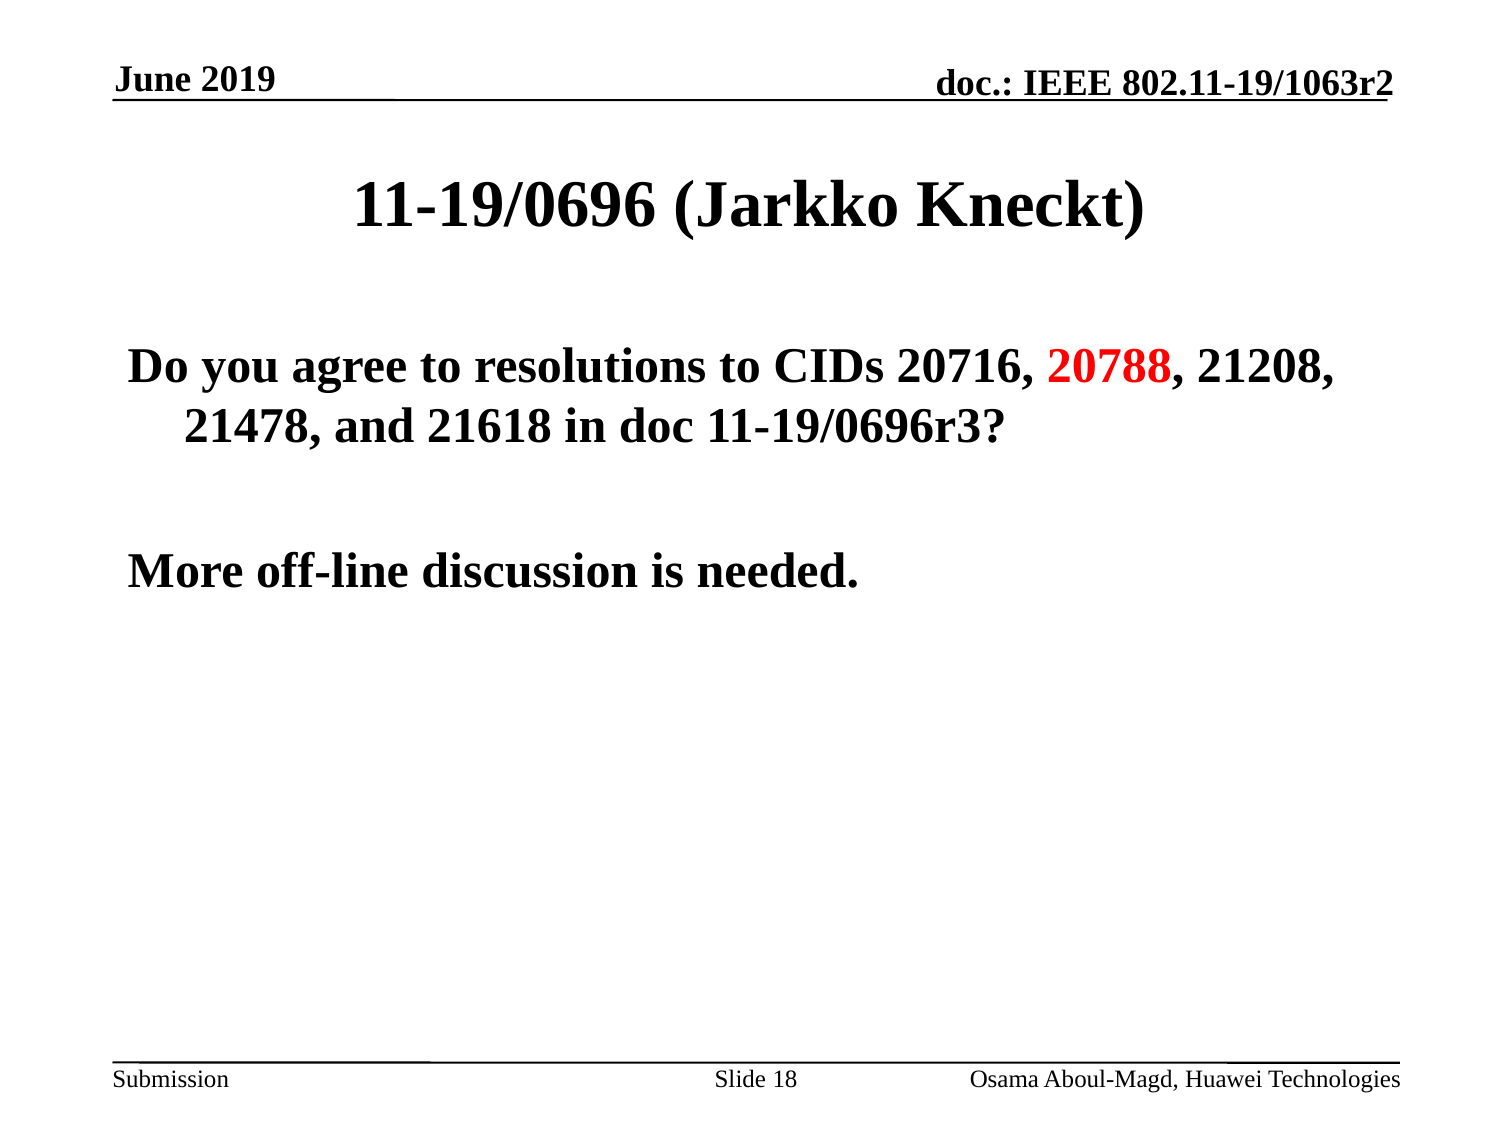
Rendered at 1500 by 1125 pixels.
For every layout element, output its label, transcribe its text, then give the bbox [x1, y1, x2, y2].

list Do you agree to resolutions to CIDs 20716, 20788, 21208, 21478, and 21618 in doc 11-19/0696r3? More off-line discussion is needed. [112, 324, 1388, 1000]
title 11-19/0696 (Jarkko Kneckt) [112, 112, 1388, 288]
slide_number Slide 18 [712, 1061, 800, 1123]
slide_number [114, 54, 423, 100]
footer Osama Aboul-Magd, Huawei Technologies [878, 1061, 1402, 1093]
